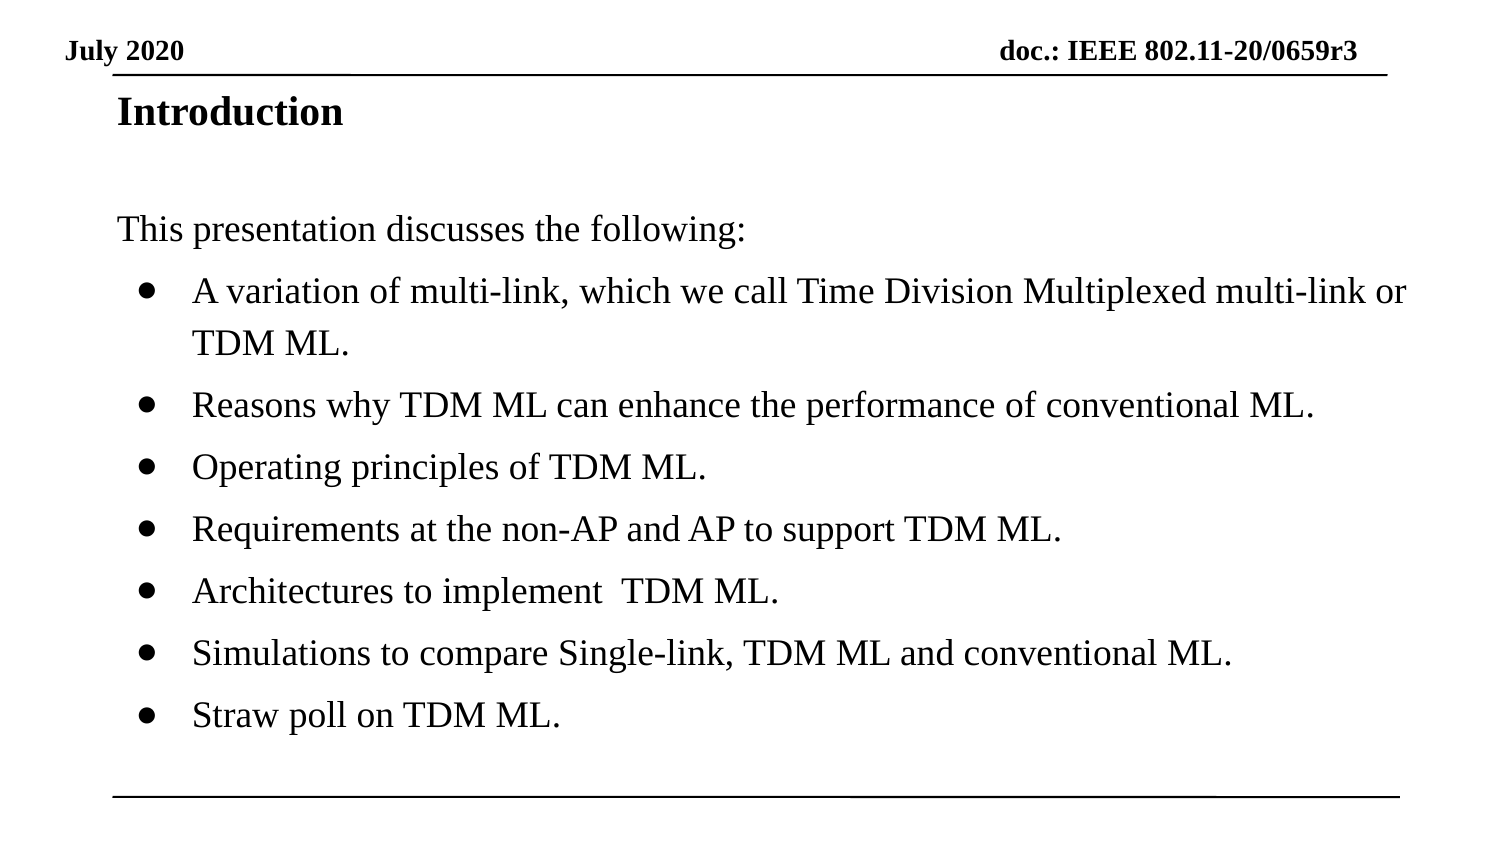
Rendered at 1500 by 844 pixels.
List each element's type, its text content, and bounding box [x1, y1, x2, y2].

list Introduction This presentation discusses the following: A variation of multi-link, which we call Time Division Multiplexed multi-link or TDM ML. Reasons why TDM ML can enhance the performance of conventional ML. Operating principles of TDM ML. Requirements at the non-AP and AP to support TDM ML. Architectures to implement TDM ML. Simulations to compare Single-link, TDM ML and conventional ML. Straw poll on TDM ML. [105, 70, 1484, 789]
